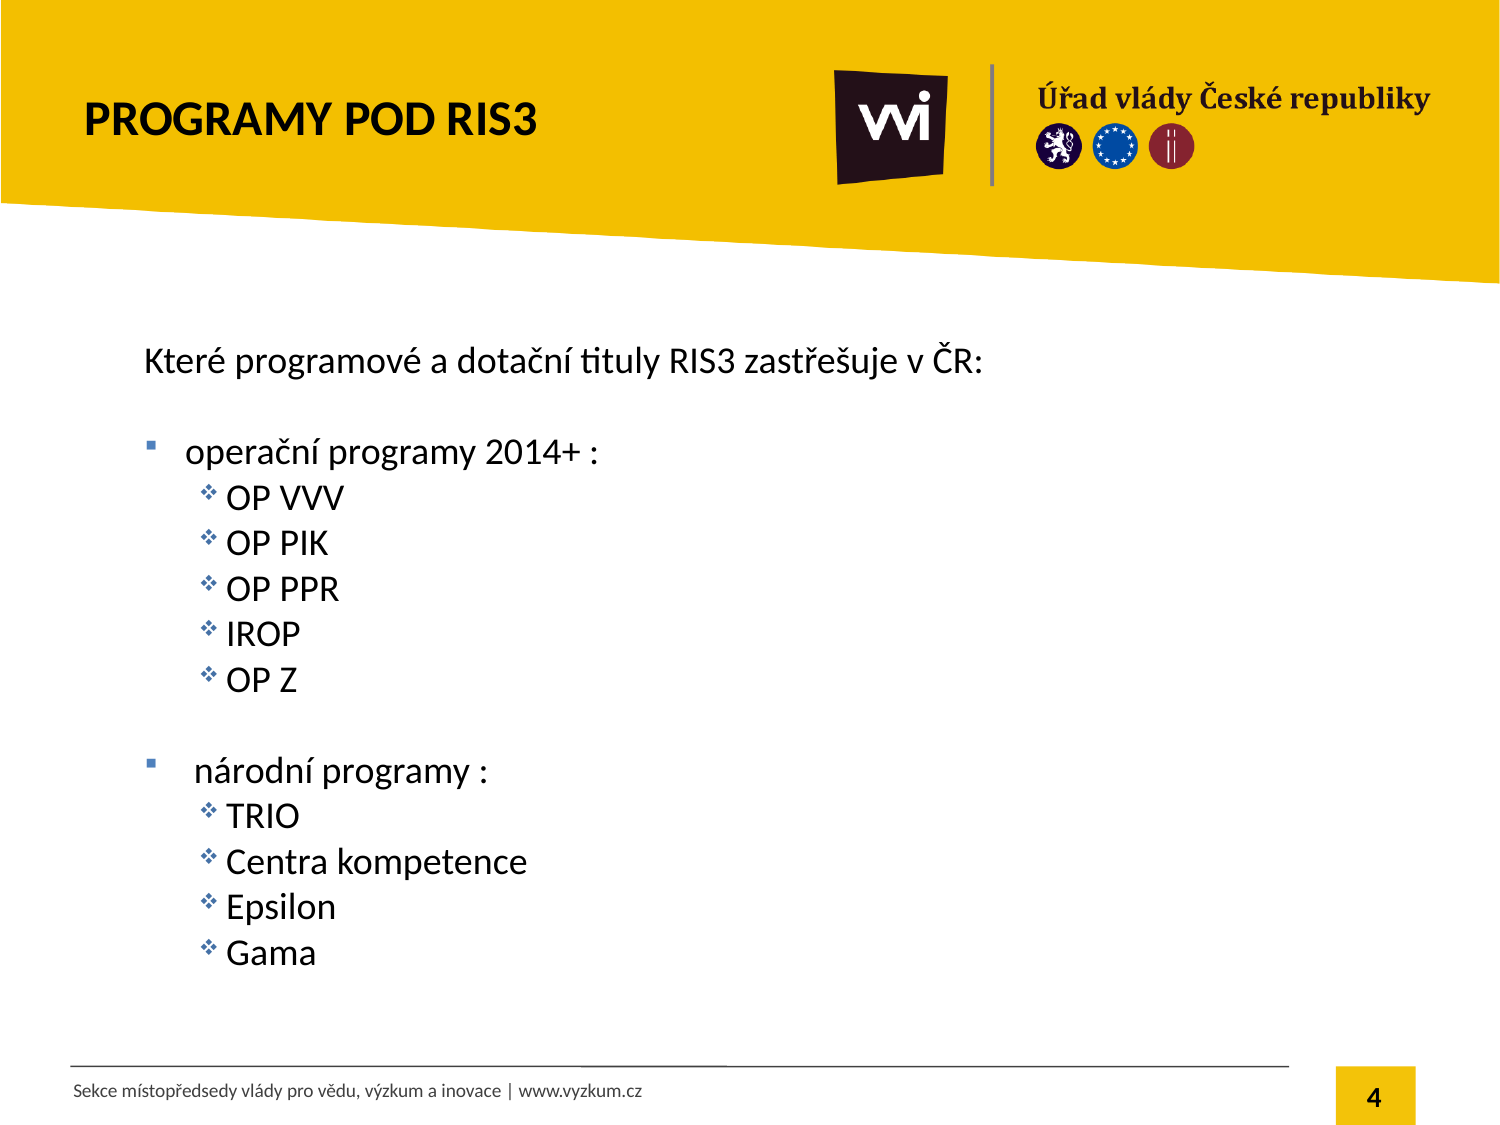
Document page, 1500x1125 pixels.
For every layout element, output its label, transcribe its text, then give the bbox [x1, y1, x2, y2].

title Programy pod RIS3 [70, 70, 727, 153]
slide_number 4 [1324, 1066, 1425, 1125]
picture [0, 0, 1500, 284]
list Které programové a dotační tituly RIS3 zastřešuje v ČR: operační programy 2014+ : OP VVV OP PIK OP PPR IROP OP Z národní programy : TRIO Centra kompetence Epsilon Gama [75, 328, 1418, 985]
